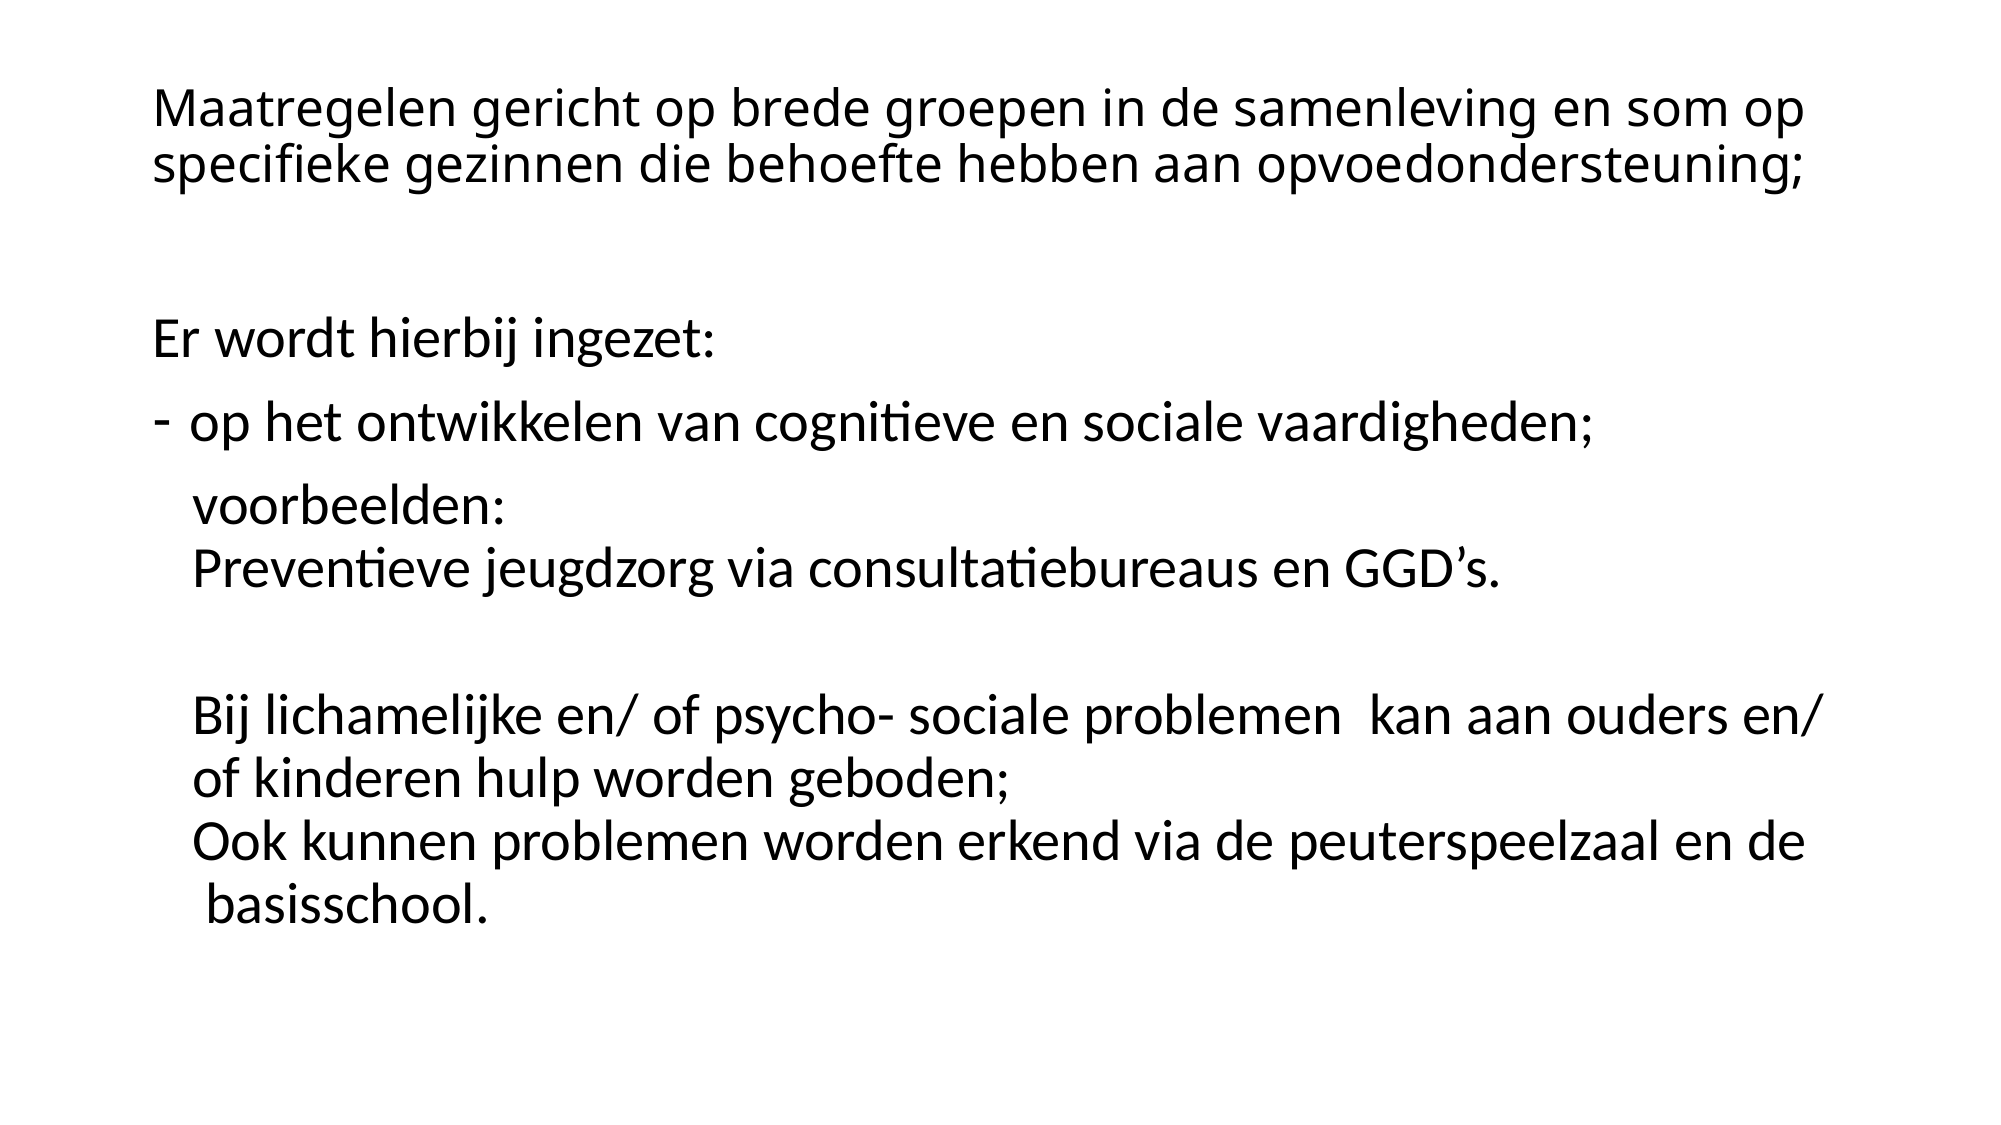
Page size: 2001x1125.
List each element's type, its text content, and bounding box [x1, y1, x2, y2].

list Er wordt hierbij ingezet: op het ontwikkelen van cognitieve en sociale vaardigheden; voorbeelden: Preventieve jeugdzorg via consultatiebureaus en GGD’s. Bij lichamelijke en/ of psycho- sociale problemen kan aan ouders en/ of kinderen hulp worden geboden; Ook kunnen problemen worden erkend via de peuterspeelzaal en de basisschool. [137, 299, 1863, 1014]
title Maatregelen gericht op brede groepen in de samenleving en som op specifieke gezinnen die behoefte hebben aan opvoedondersteuning; [137, 59, 1863, 278]
